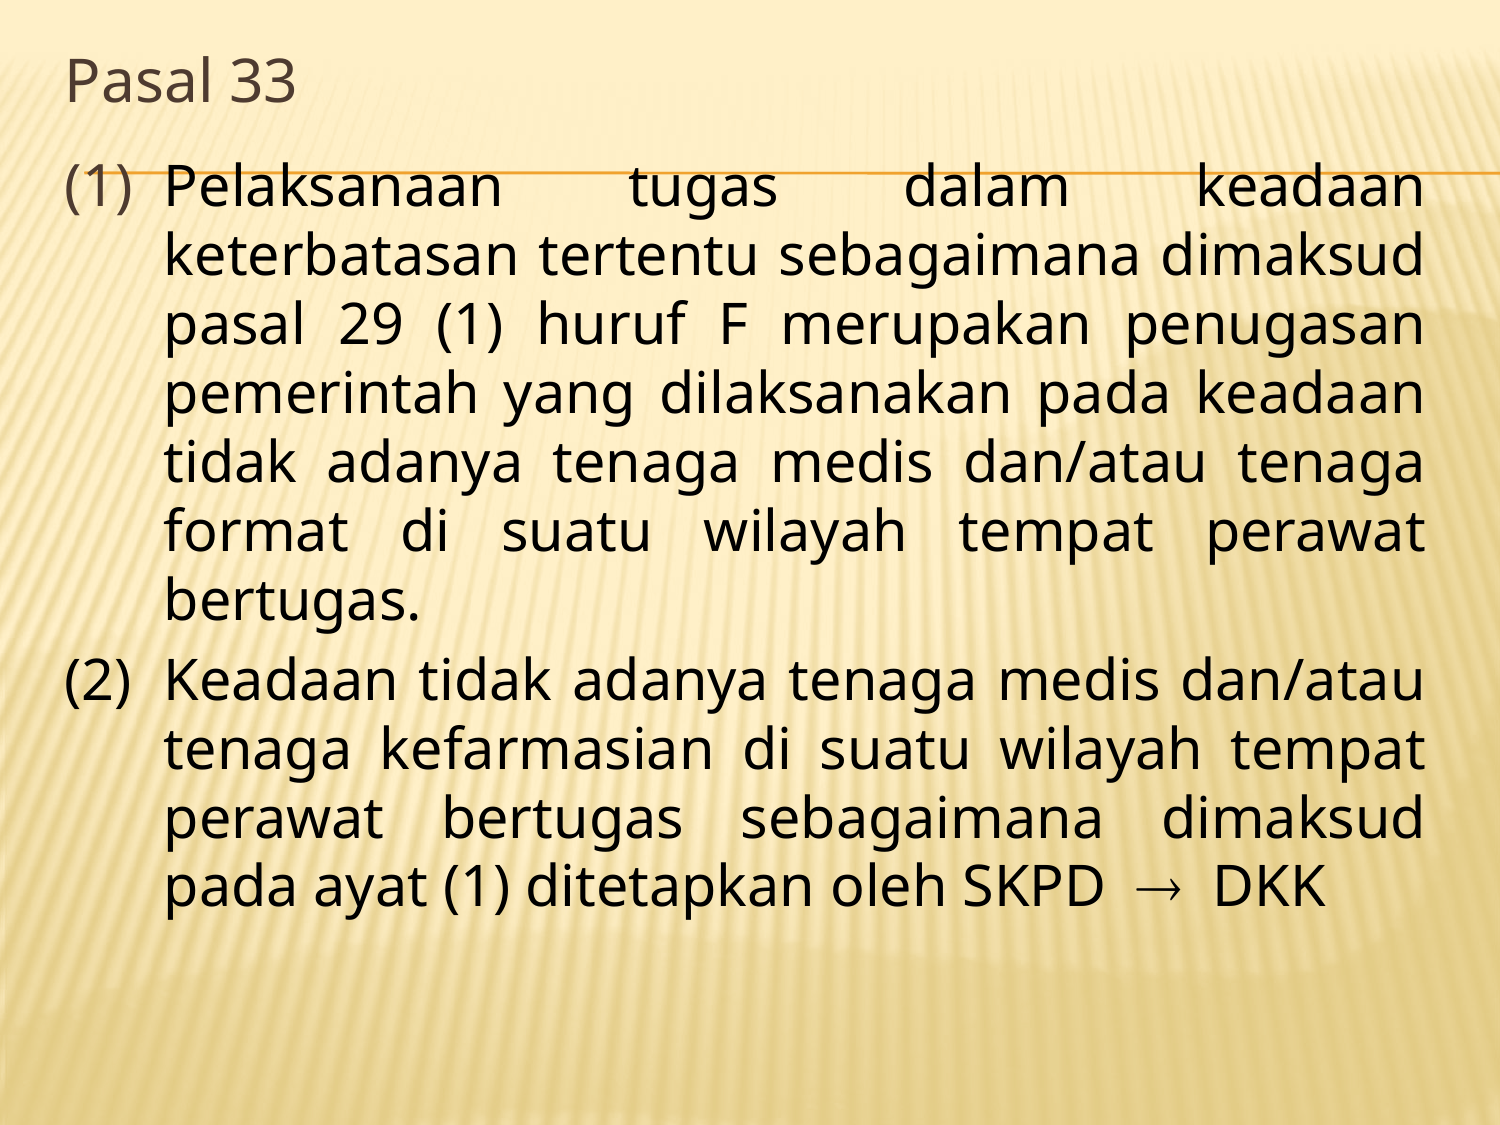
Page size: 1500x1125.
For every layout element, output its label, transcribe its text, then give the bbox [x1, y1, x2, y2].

list (1) Pelaksanaan tugas dalam keadaan keterbatasan tertentu sebagaimana dimaksud pasal 29 (1) huruf F merupakan penugasan pemerintah yang dilaksanakan pada keadaan tidak adanya tenaga medis dan/atau tenaga format di suatu wilayah tempat perawat bertugas. (2) Keadaan tidak adanya tenaga medis dan/atau tenaga kefarmasian di suatu wilayah tempat perawat bertugas sebagaimana dimaksud pada ayat (1) ditetapkan oleh SKPD DKK [50, 140, 1442, 1067]
title Pasal 33 [50, 31, 1475, 126]
